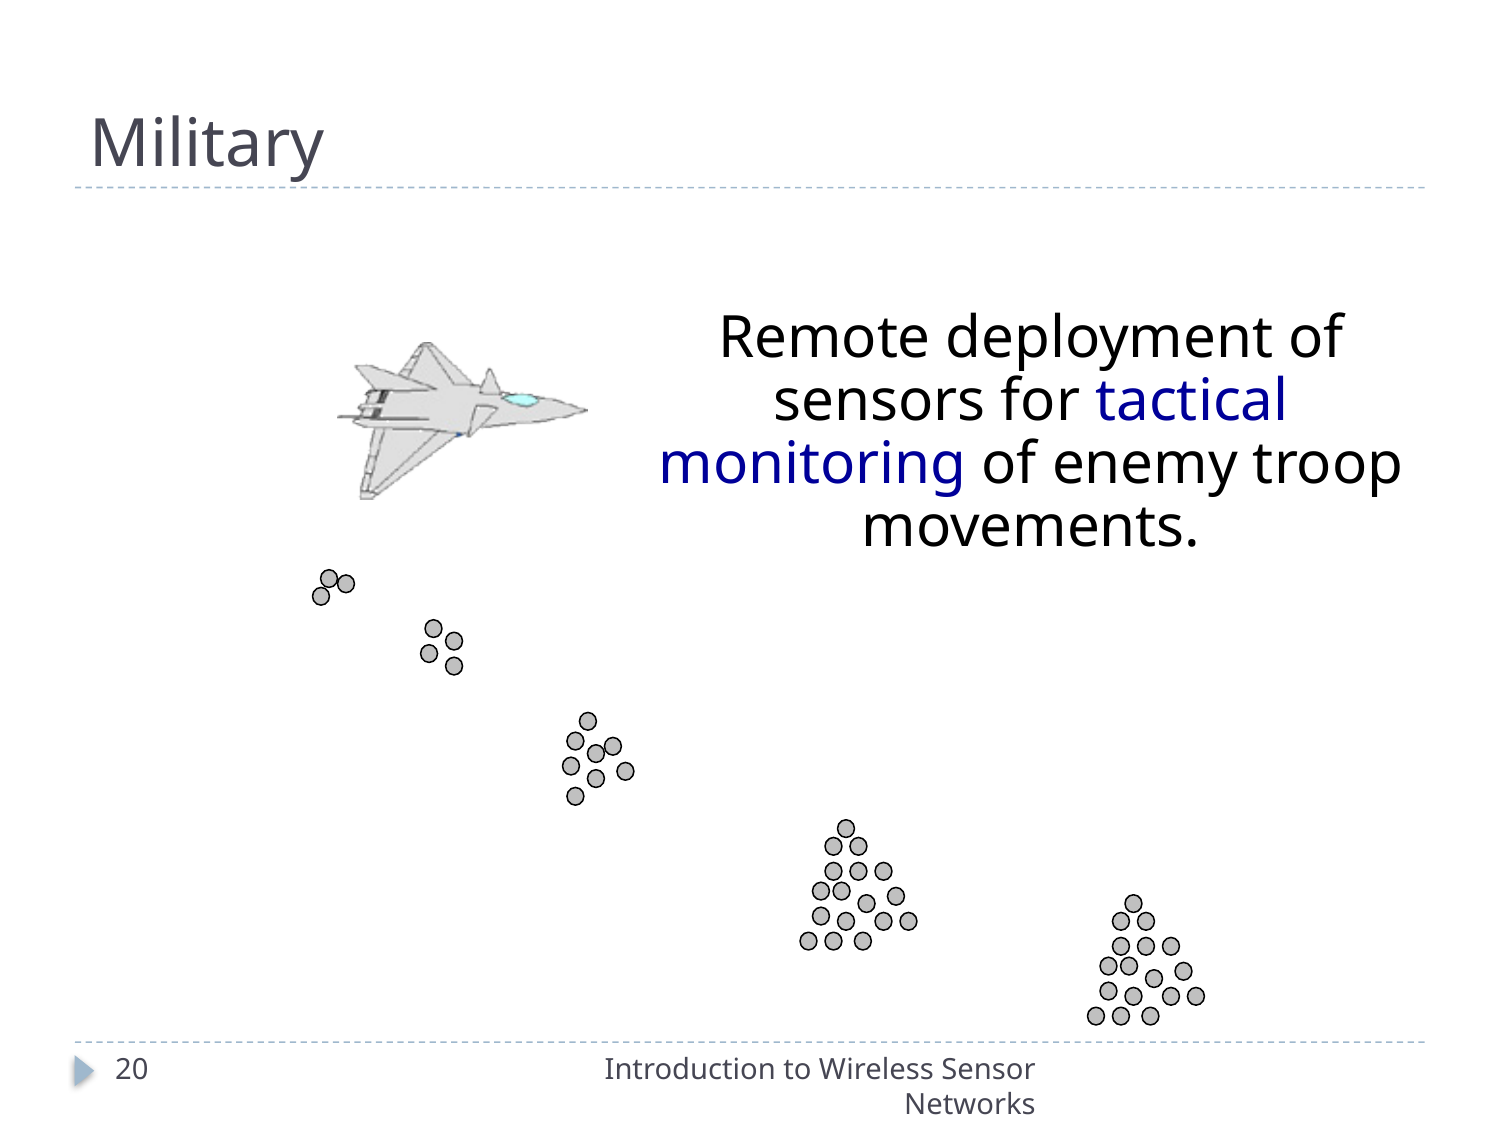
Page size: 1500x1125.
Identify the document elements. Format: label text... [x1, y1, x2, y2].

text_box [420, 619, 463, 676]
slide_number 20 [100, 1042, 426, 1103]
picture [337, 341, 588, 501]
title Military [75, 24, 1425, 188]
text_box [1087, 894, 1205, 1026]
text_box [312, 569, 355, 606]
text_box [799, 819, 918, 951]
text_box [562, 712, 634, 806]
text_box Remote deployment of sensors for tactical monitoring of enemy troop movements. [624, 299, 1438, 567]
footer Introduction to Wireless Sensor Networks [475, 1042, 1051, 1103]
